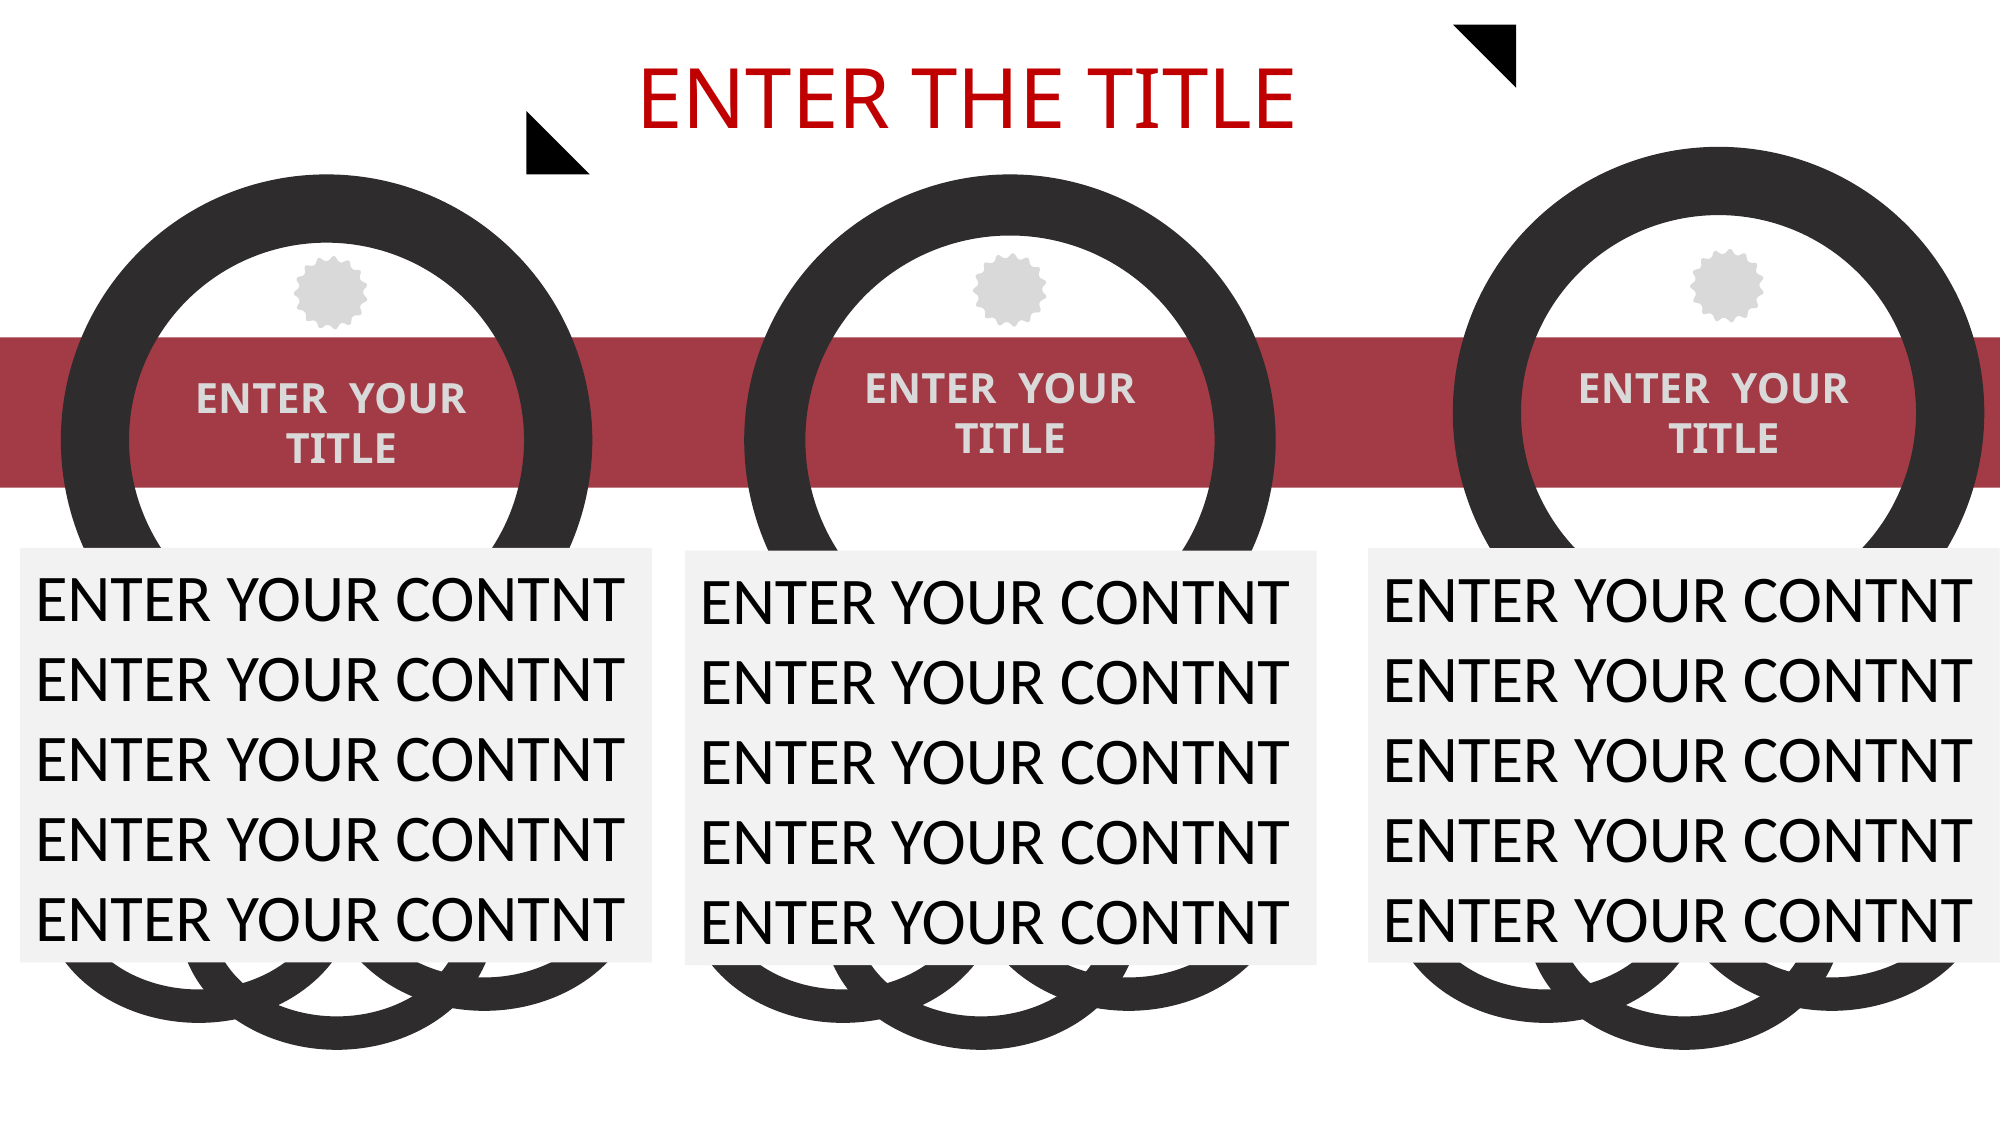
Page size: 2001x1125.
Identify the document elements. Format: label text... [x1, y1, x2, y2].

text_box [1451, 145, 1986, 548]
text_box [1256, 336, 1462, 489]
text_box [972, 253, 1047, 327]
text_box ENTER YOUR TITLE [144, 364, 528, 479]
text_box ENTER YOUR CONTNT ENTER YOUR CONTNT ENTER YOUR CONTNT ENTER YOUR CONTNT ENTER YOUR CONTNT [20, 547, 652, 963]
text_box [573, 336, 763, 489]
text_box [1975, 336, 2000, 489]
text_box [293, 256, 368, 330]
text_box [59, 173, 594, 547]
text_box ENTER THE TITLE [621, 37, 1453, 153]
text_box [807, 363, 1213, 489]
text_box [1450, 23, 1518, 91]
text_box [1910, 374, 1915, 451]
text_box [1531, 470, 1906, 489]
text_box [146, 336, 507, 364]
text_box [1690, 248, 1764, 323]
text_box [131, 371, 518, 489]
text_box [743, 173, 1277, 550]
text_box [1532, 336, 1905, 354]
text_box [685, 750, 1287, 1050]
text_box [525, 108, 593, 176]
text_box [1388, 750, 1990, 1050]
text_box [0, 336, 80, 489]
text_box ENTER YOUR TITLE [1527, 354, 1910, 470]
text_box ENTER YOUR CONTNT ENTER YOUR CONTNT ENTER YOUR CONTNT ENTER YOUR CONTNT ENTER YOUR CONTNT [1368, 548, 2000, 963]
text_box ENTER YOUR TITLE [813, 354, 1197, 470]
text_box ENTER YOUR CONTNT ENTER YOUR CONTNT ENTER YOUR CONTNT ENTER YOUR CONTNT ENTER YOUR CONTNT [684, 550, 1317, 966]
text_box [1523, 374, 1527, 451]
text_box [40, 750, 643, 1050]
text_box [826, 336, 1193, 354]
